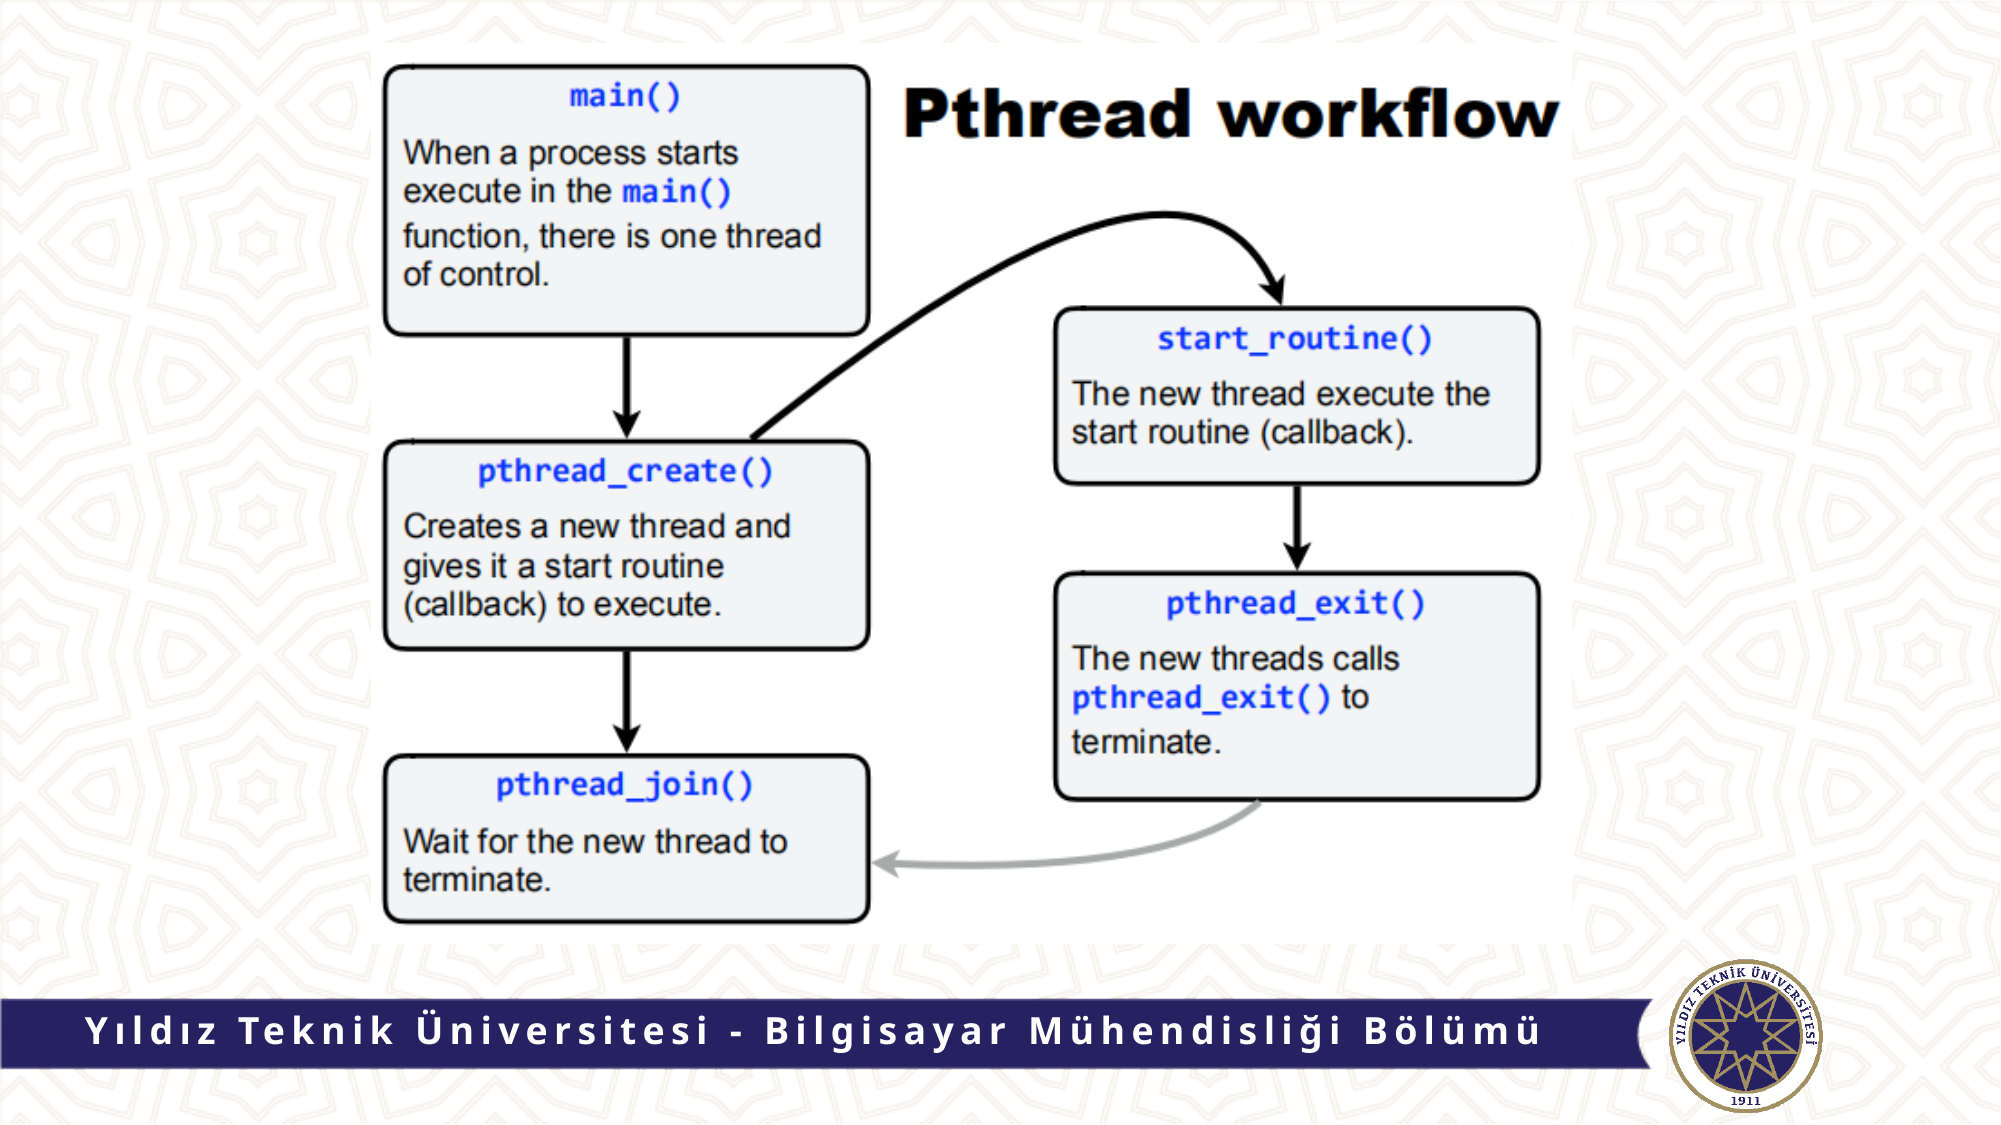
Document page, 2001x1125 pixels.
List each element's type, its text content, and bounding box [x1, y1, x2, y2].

footer Yıldız Teknik Üniversitesi - Bilgisayar Mühendisliği Bölümü [0, 997, 1628, 1069]
picture [0, 0, 2000, 1125]
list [371, 43, 1572, 944]
